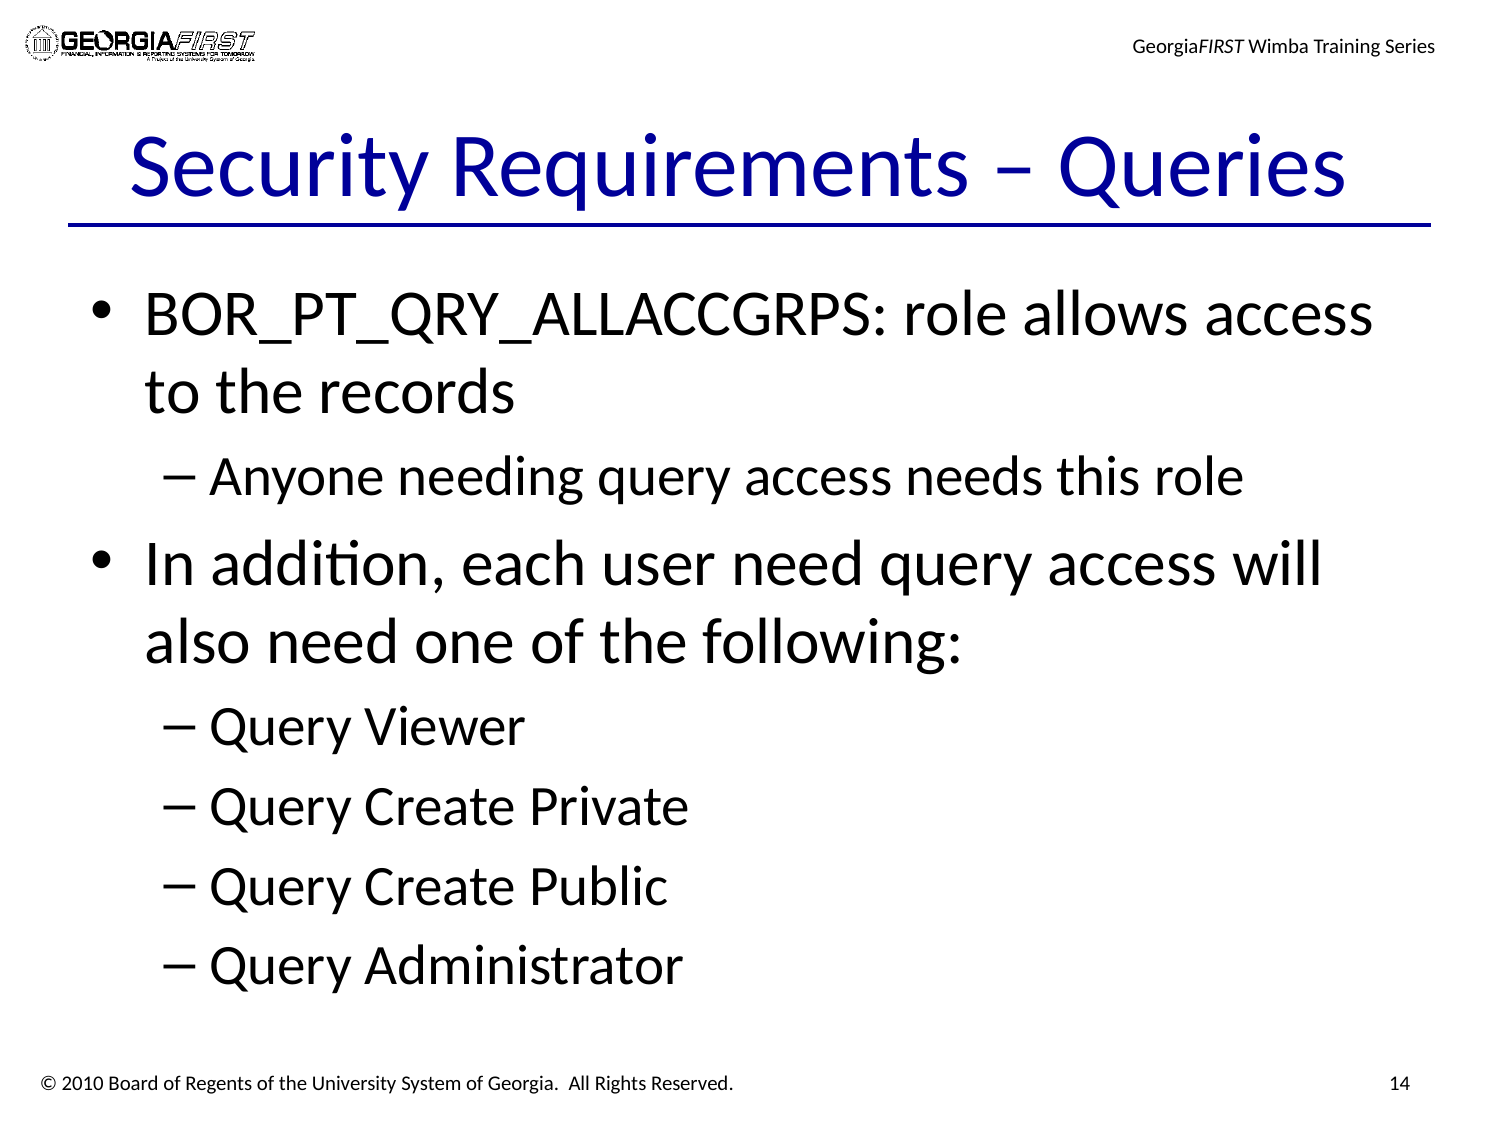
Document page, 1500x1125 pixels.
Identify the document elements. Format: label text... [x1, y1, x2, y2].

title Security Requirements – Queries [75, 87, 1425, 233]
list BOR_PT_QRY_ALLACCGRPS: role allows access to the records Anyone needing query access needs this role In addition, each user need query access will also need one of the following: Query Viewer Query Create Private Query Create Public Query Administrator [75, 262, 1425, 1005]
picture [24, 24, 255, 63]
